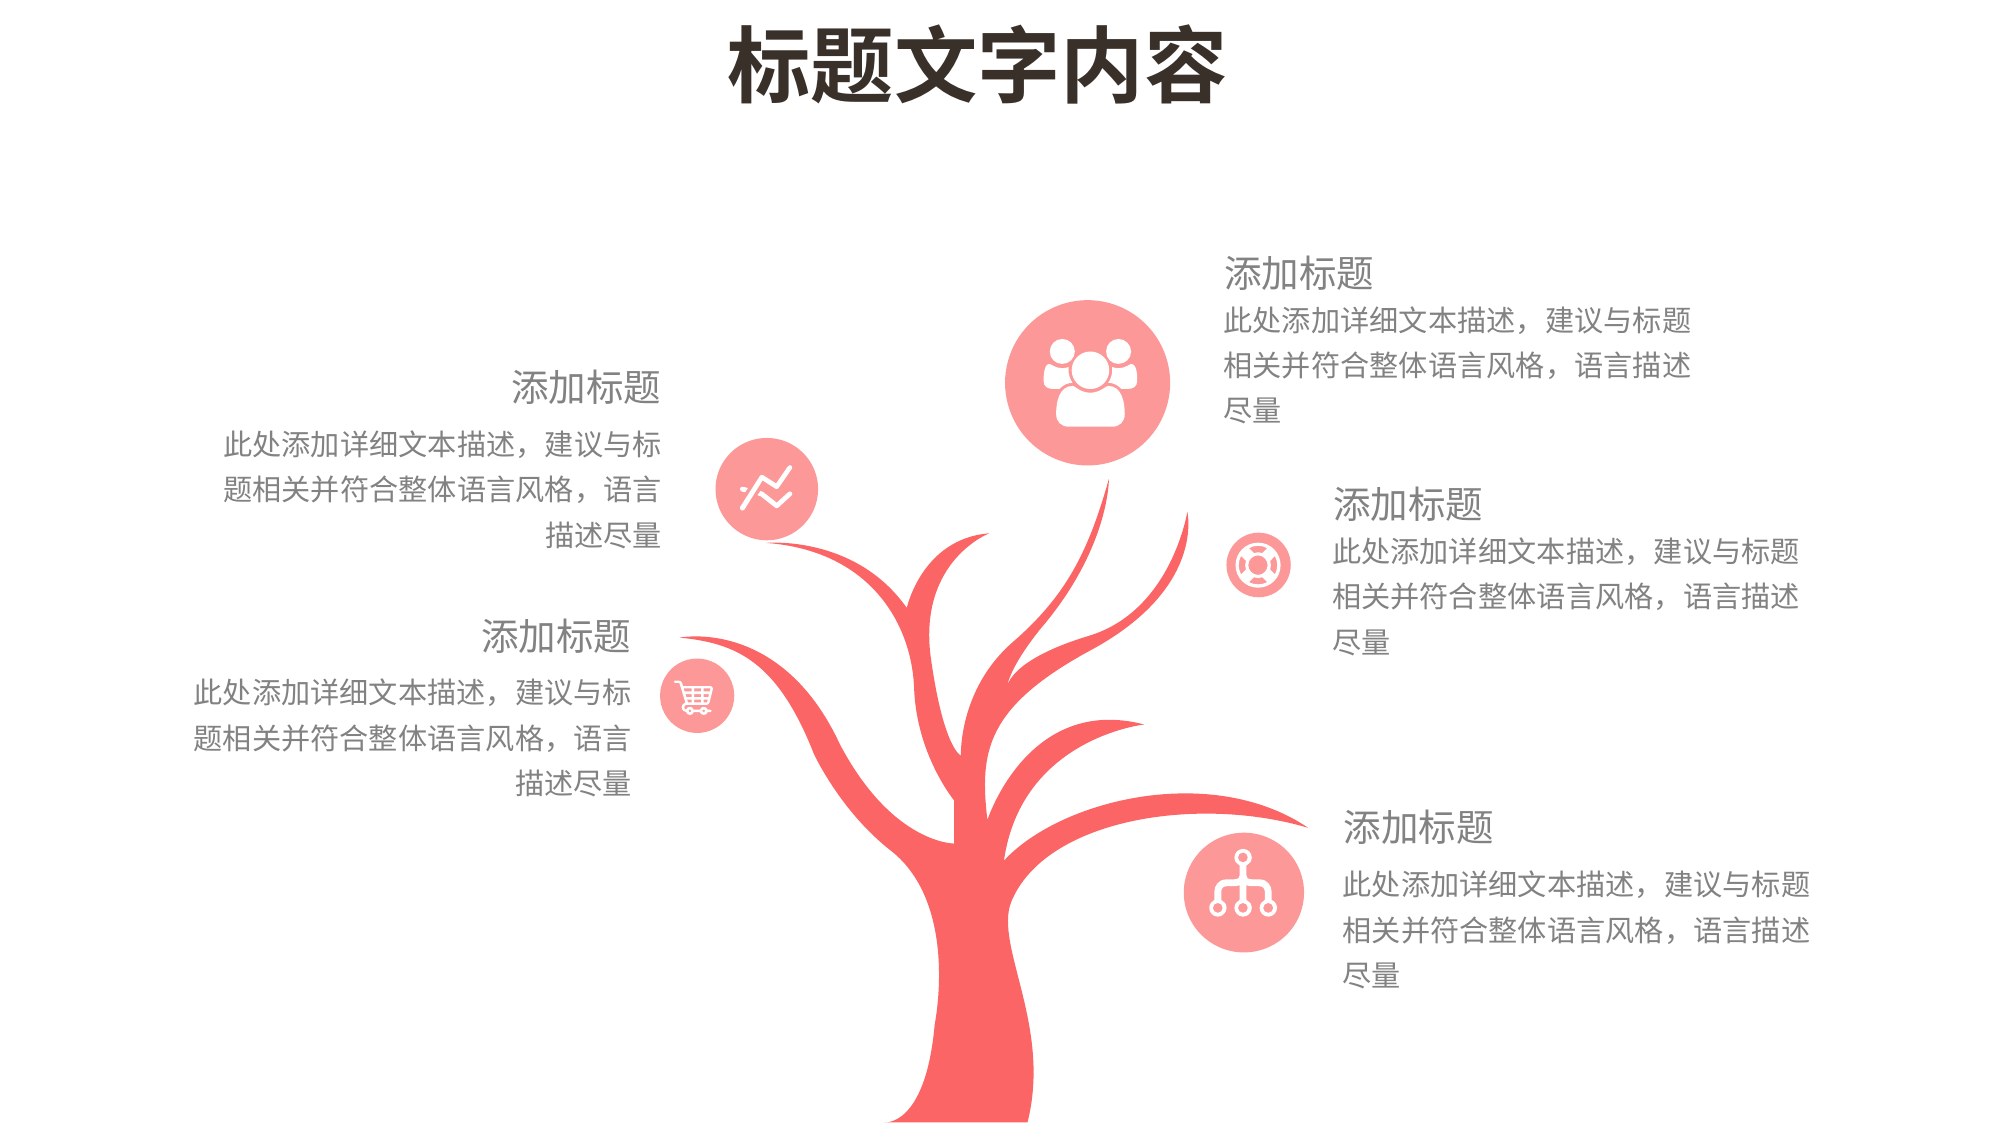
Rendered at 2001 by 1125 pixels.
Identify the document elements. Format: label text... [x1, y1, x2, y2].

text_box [1317, 459, 1840, 669]
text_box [659, 299, 1309, 1125]
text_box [1208, 228, 1731, 438]
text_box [149, 591, 648, 811]
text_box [1327, 783, 1850, 1003]
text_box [179, 343, 677, 562]
text_box 标题文字内容 [713, 5, 1243, 121]
